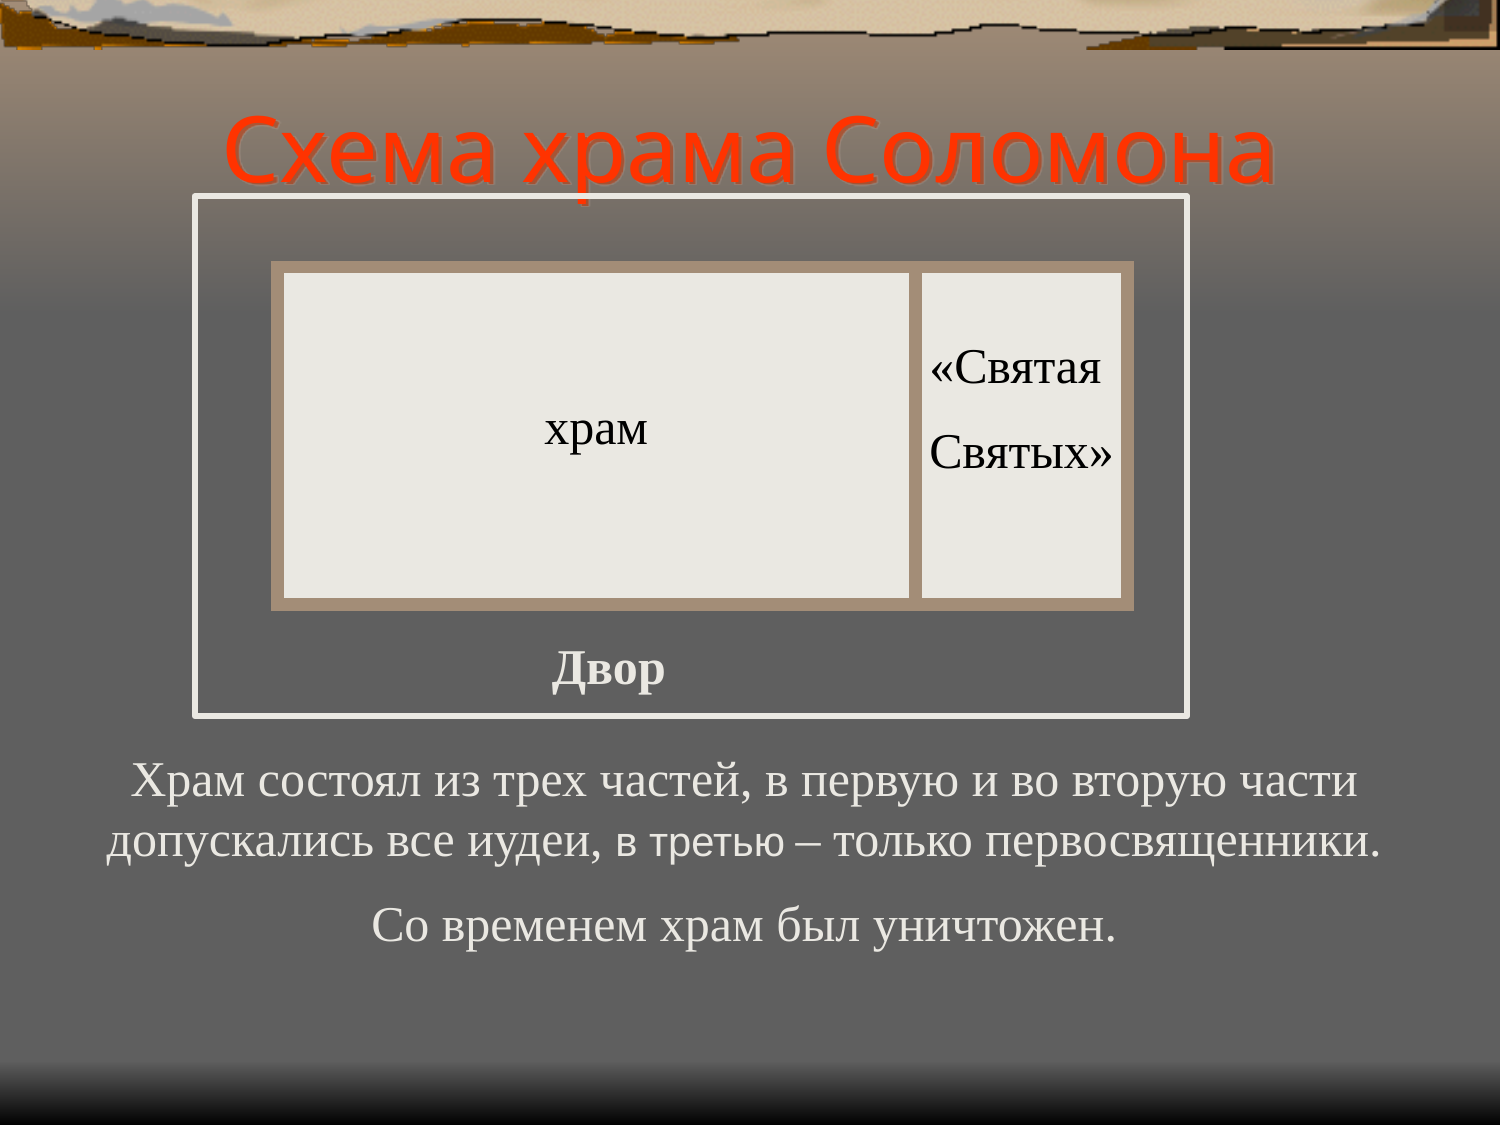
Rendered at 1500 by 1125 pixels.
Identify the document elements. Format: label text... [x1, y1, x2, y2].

title Схема храма Соломона [112, 42, 1388, 209]
text_box Храм состоял из трех частей, в первую и во вторую части допускались все иудеи, в третью – только первосвященники. Со временем храм был уничтожен. [0, 739, 1495, 1045]
text_box [194, 196, 1187, 717]
text_box Двор [537, 627, 694, 703]
picture [0, 0, 1500, 50]
